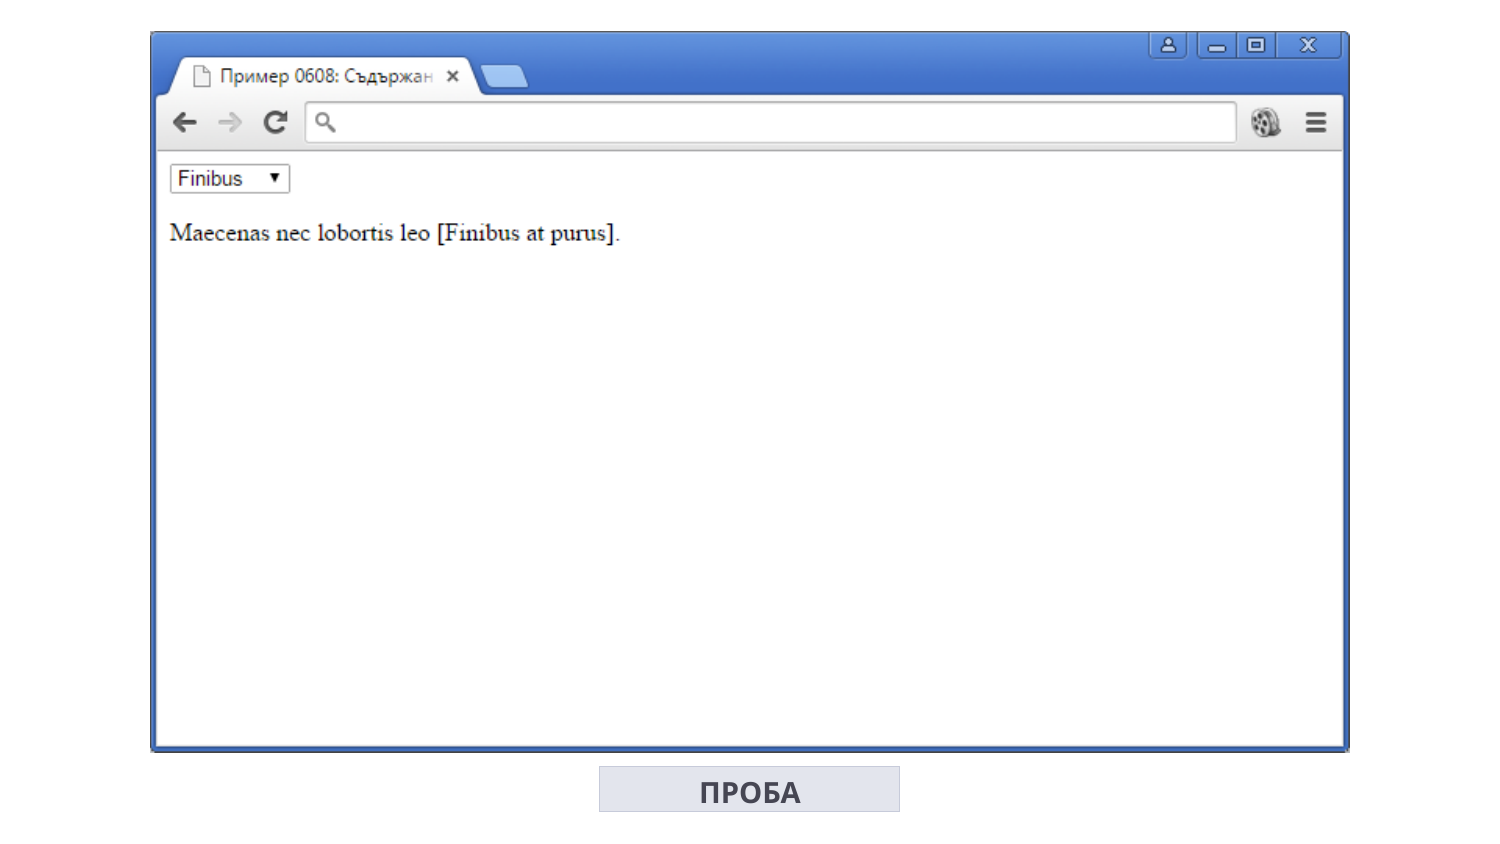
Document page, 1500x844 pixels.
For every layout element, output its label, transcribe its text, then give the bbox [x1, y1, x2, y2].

text_box ПРОБА [599, 766, 900, 812]
picture [149, 31, 1351, 753]
